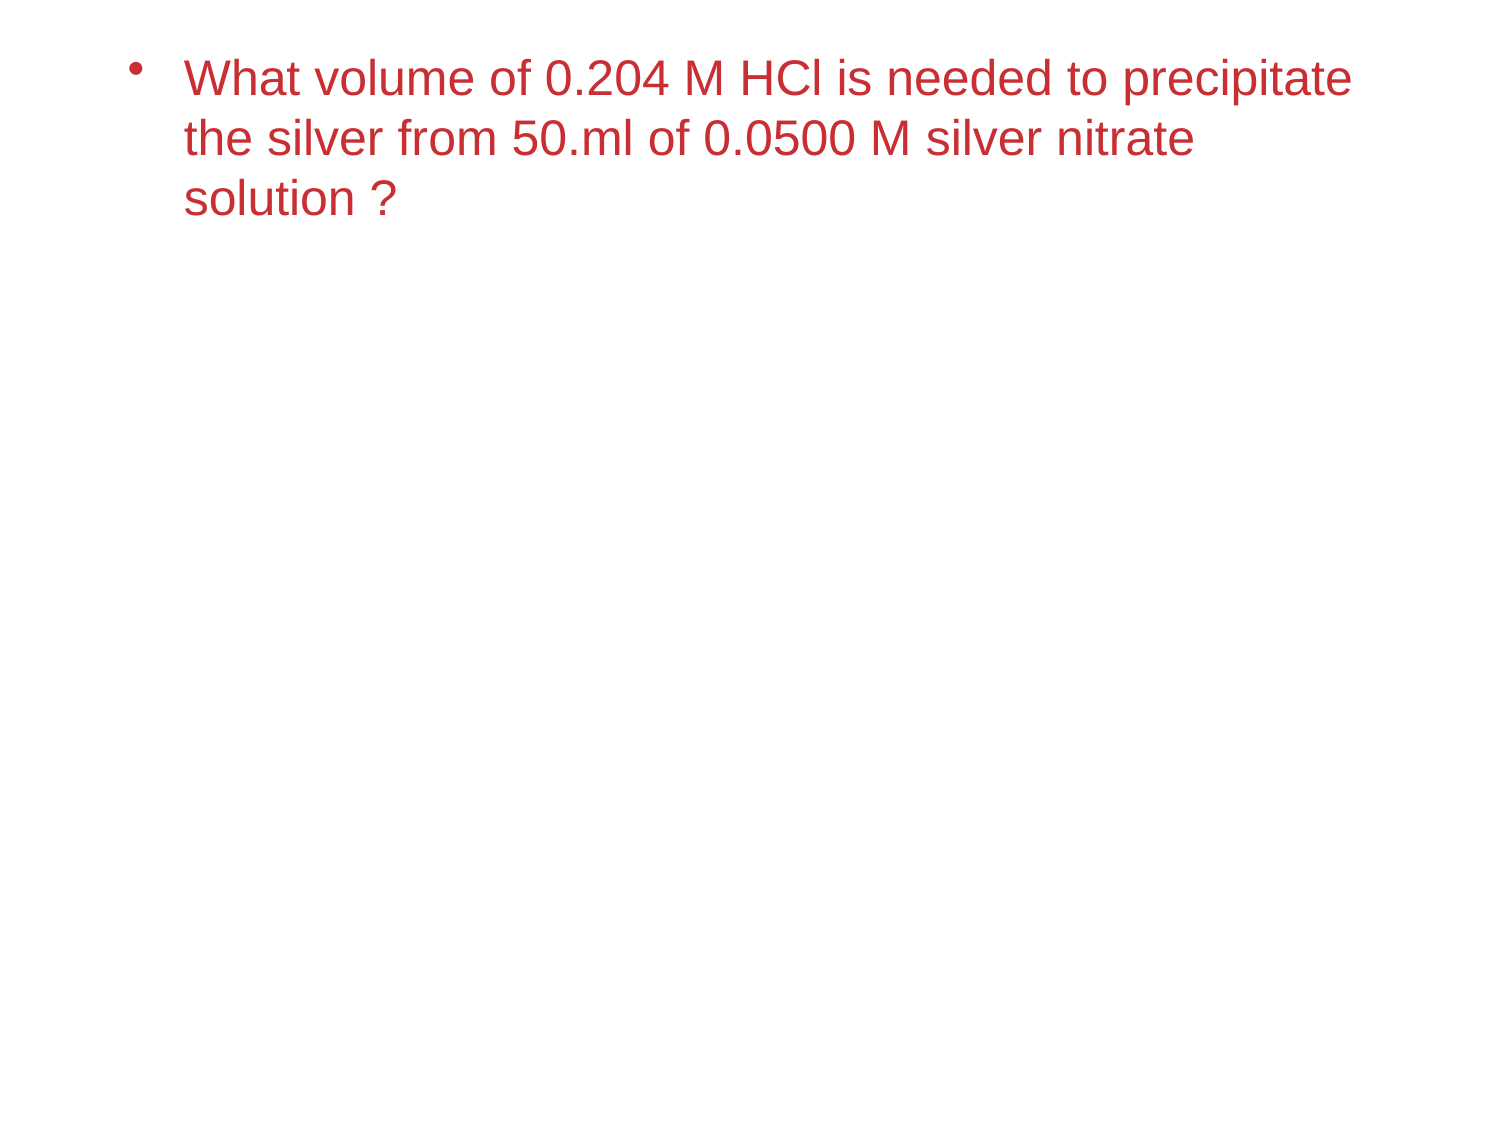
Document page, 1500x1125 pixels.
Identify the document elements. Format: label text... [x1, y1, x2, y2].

list What volume of 0.204 M HCl is needed to precipitate the silver from 50.ml of 0.0500 M silver nitrate solution ? [112, 37, 1388, 713]
